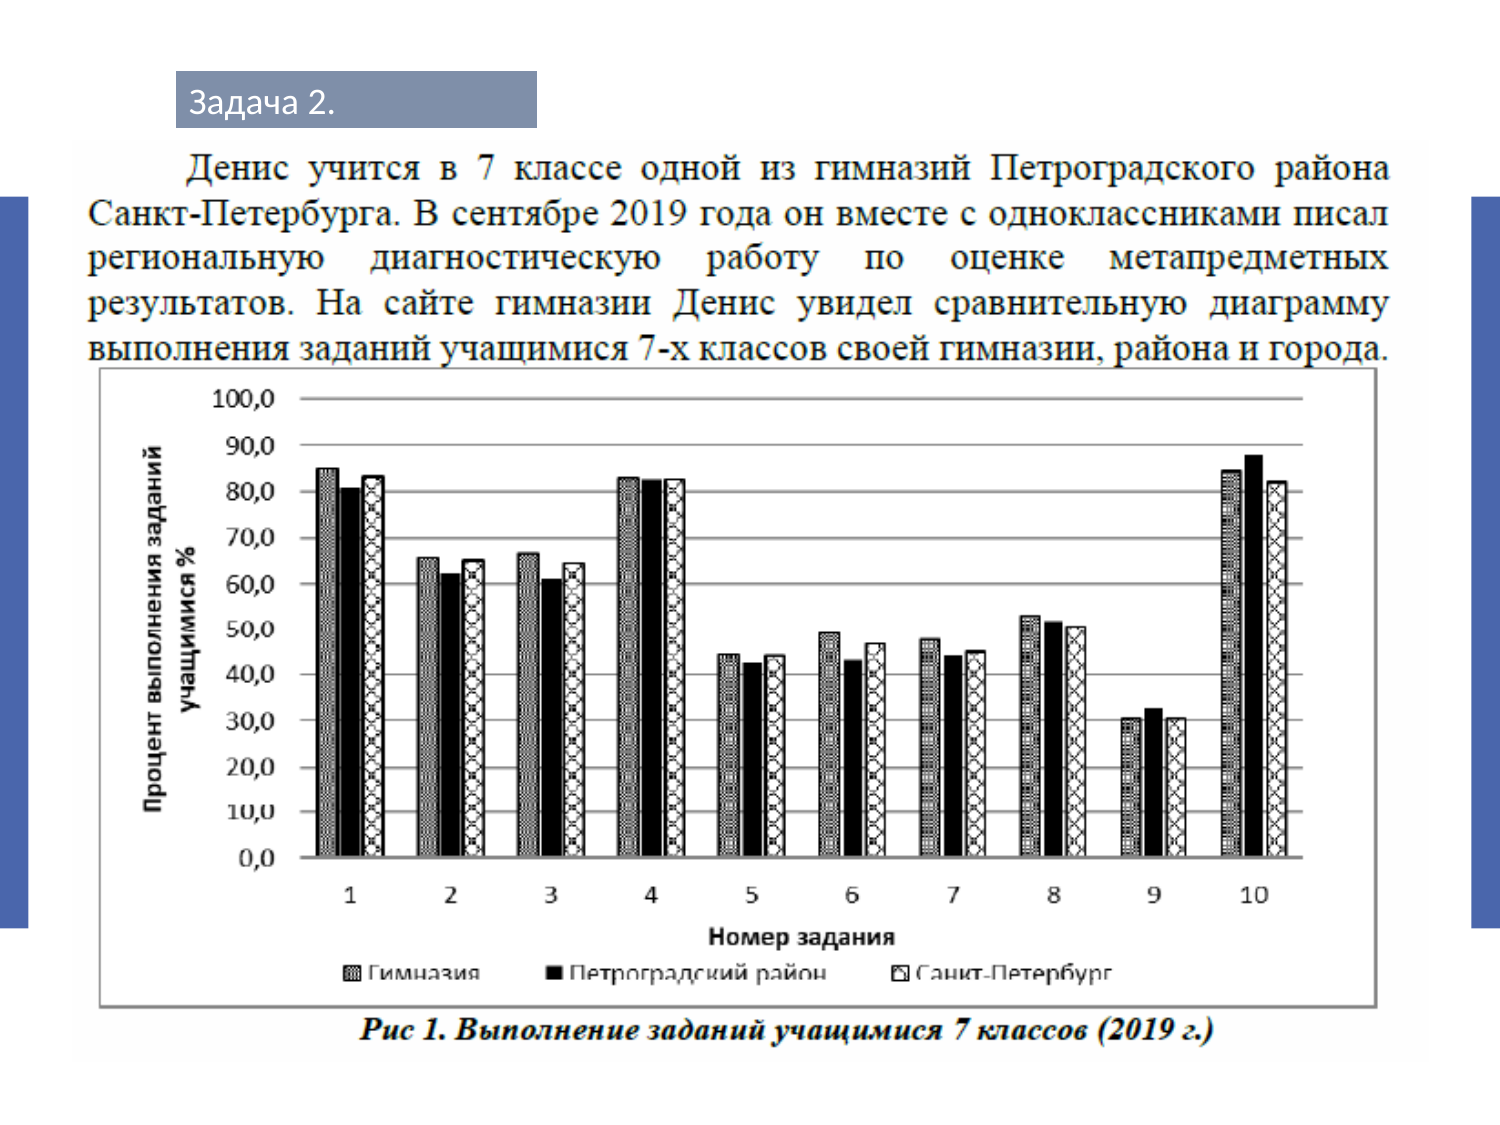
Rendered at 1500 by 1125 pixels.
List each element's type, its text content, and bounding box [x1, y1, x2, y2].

text_box [0, 196, 29, 929]
text_box Задача 2. [173, 68, 540, 131]
text_box [1470, 196, 1500, 929]
picture [72, 140, 1429, 1062]
